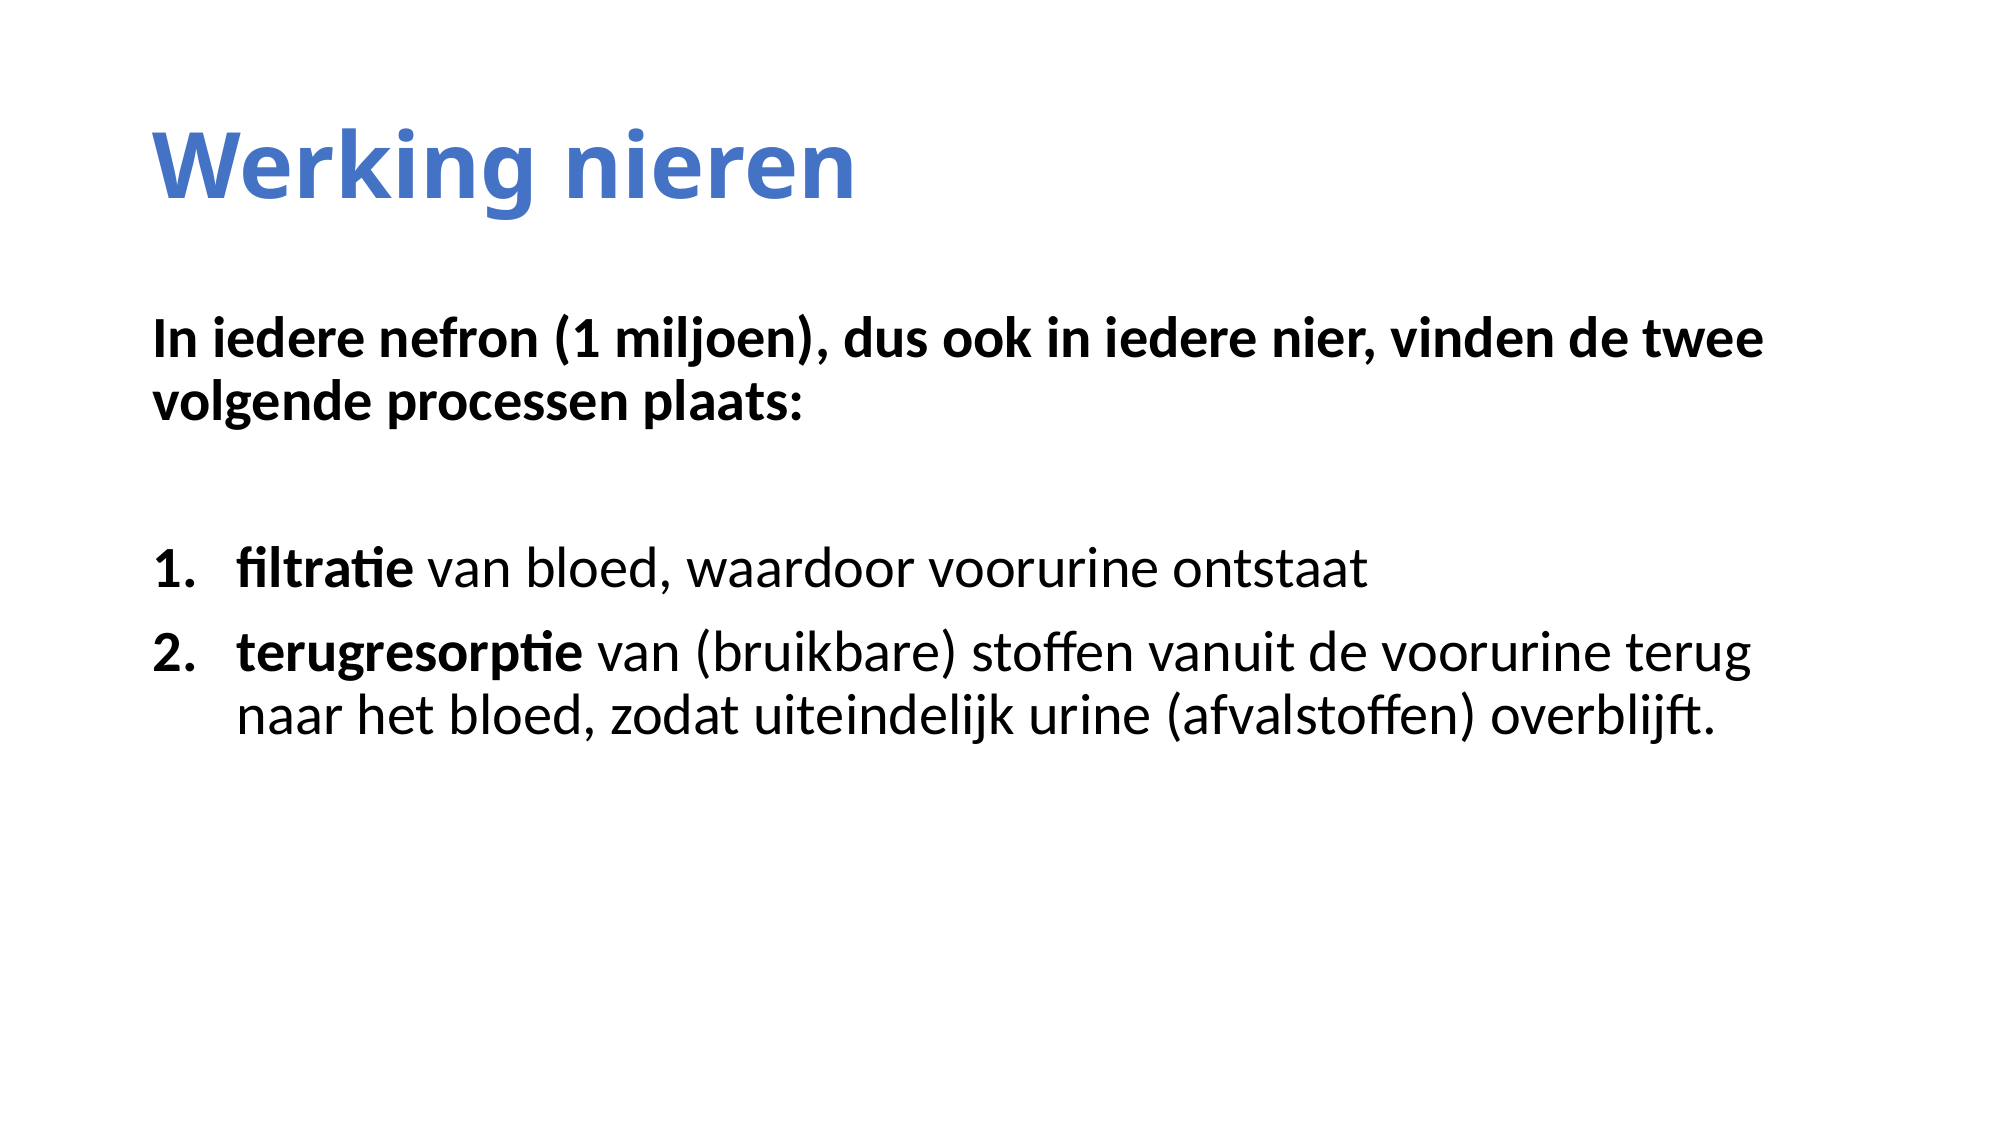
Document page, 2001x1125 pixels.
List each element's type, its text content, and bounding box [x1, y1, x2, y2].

title Werking nieren [137, 59, 1863, 278]
list In iedere nefron (1 miljoen), dus ook in iedere nier, vinden de twee volgende processen plaats: filtratie van bloed, waardoor voorurine ontstaat terugresorptie van (bruikbare) stoffen vanuit de voorurine terug naar het bloed, zodat uiteindelijk urine (afvalstoffen) overblijft. [137, 299, 1863, 1014]
